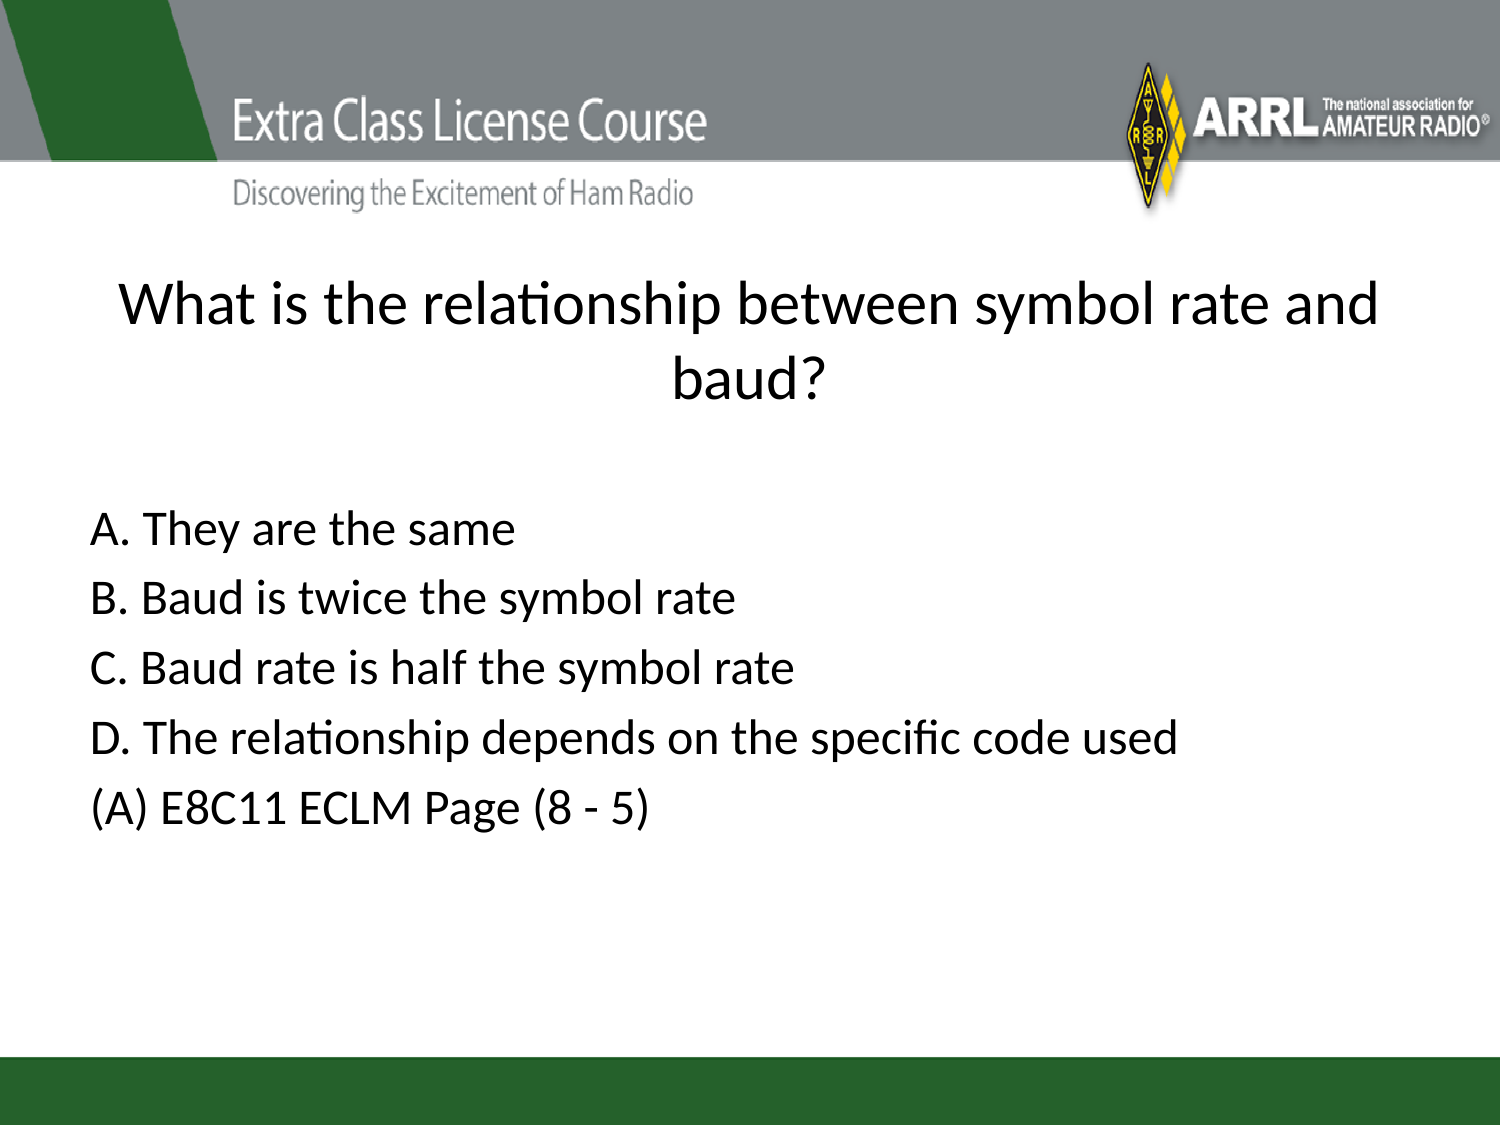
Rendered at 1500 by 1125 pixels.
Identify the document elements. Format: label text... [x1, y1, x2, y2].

picture [0, 0, 1500, 1125]
title What is the relationship between symbol rate and baud? [75, 254, 1425, 435]
list A. They are the same B. Baud is twice the symbol rate C. Baud rate is half the symbol rate D. The relationship depends on the specific code used (A) E8C11 ECLM Page (8 - 5) [75, 487, 1425, 1005]
